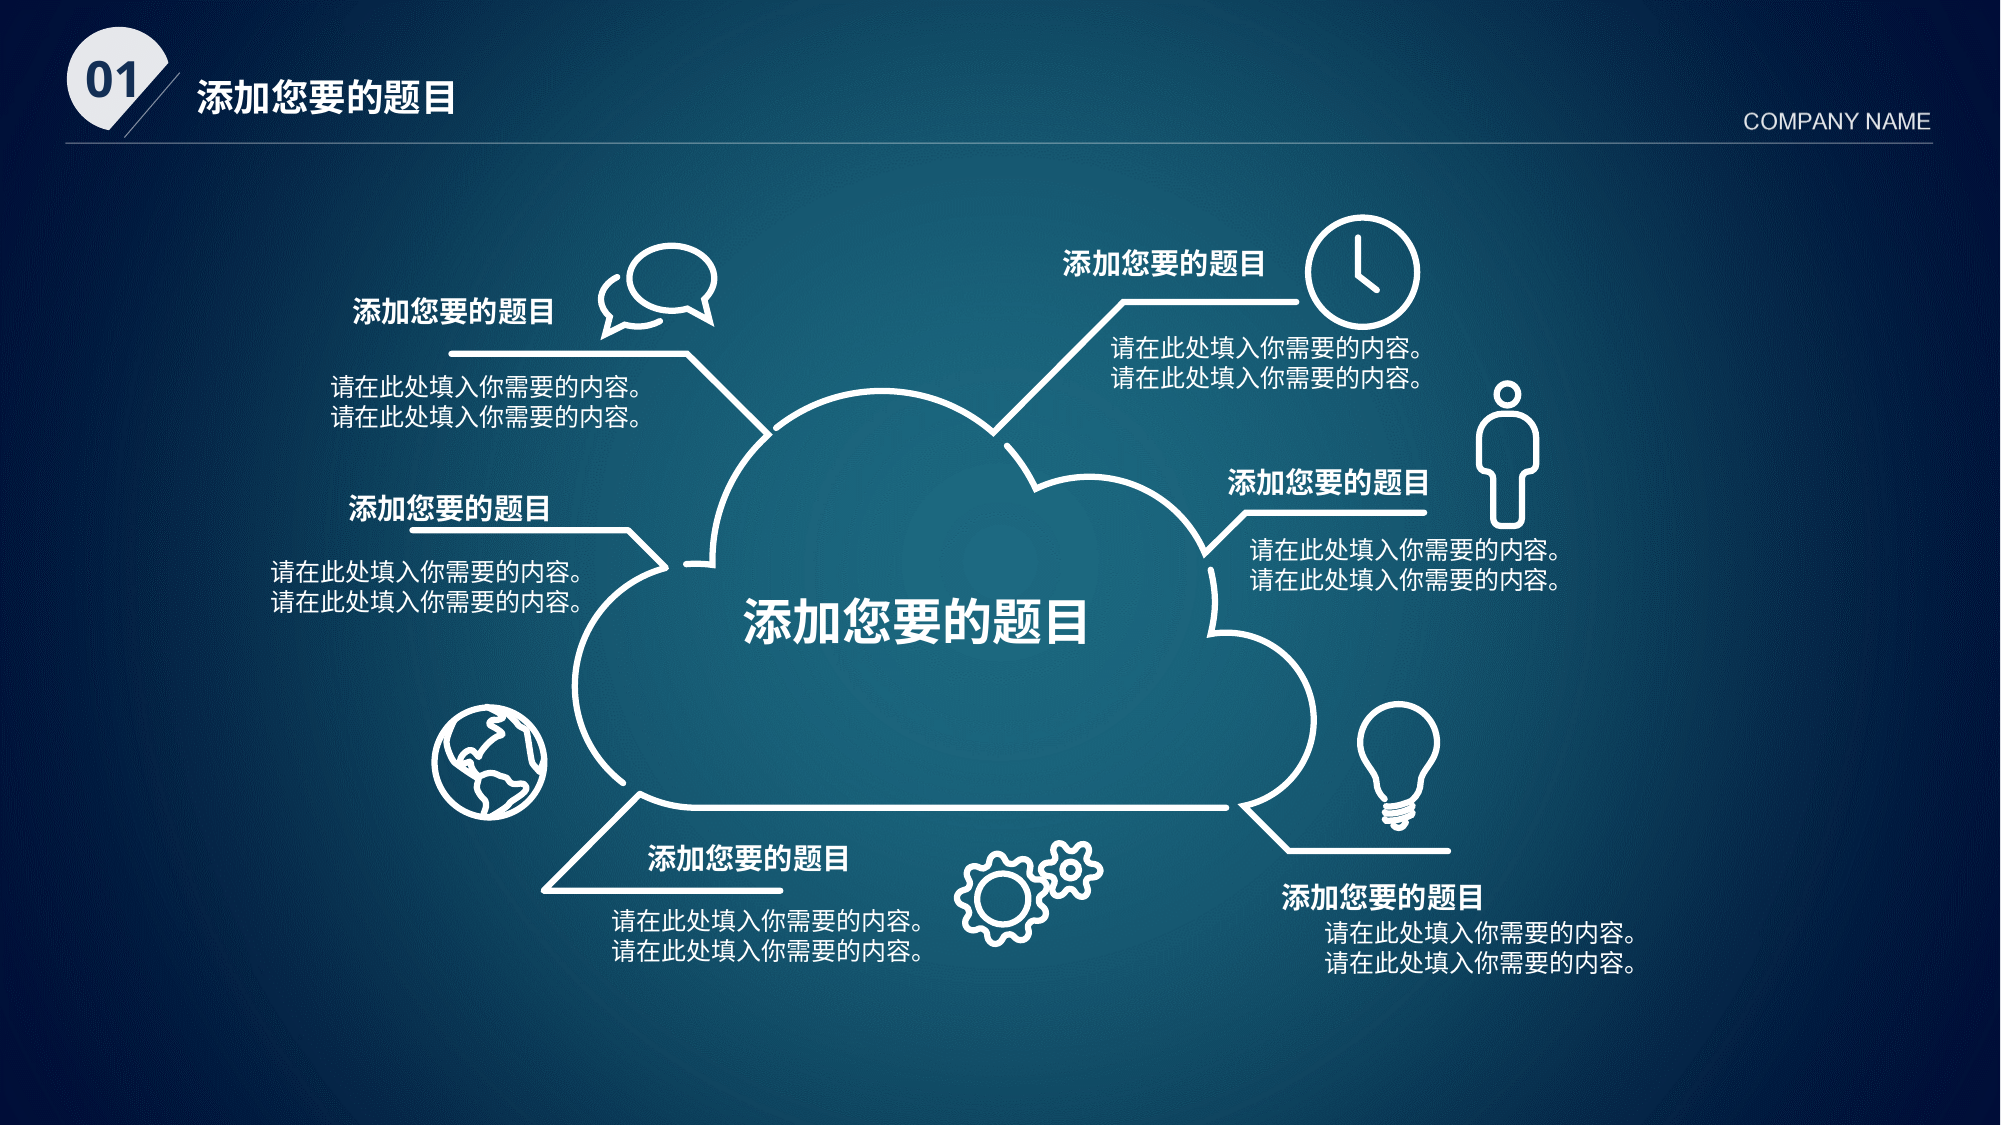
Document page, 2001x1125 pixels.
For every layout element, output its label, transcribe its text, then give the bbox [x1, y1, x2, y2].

text_box [1210, 603, 1449, 852]
text_box 请在此处填入你需要的内容。 请在此处填入你需要的内容。 [255, 548, 611, 624]
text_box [1479, 383, 1537, 450]
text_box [313, 279, 672, 440]
text_box [547, 353, 769, 565]
text_box 添加您要的题目 [727, 601, 1107, 658]
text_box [1046, 231, 1453, 402]
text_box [1211, 450, 1591, 603]
text_box 添加您要的题目 [632, 826, 867, 883]
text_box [434, 706, 545, 818]
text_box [1265, 864, 1667, 986]
text_box [490, 624, 624, 784]
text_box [1360, 704, 1438, 828]
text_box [600, 245, 715, 335]
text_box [956, 842, 1101, 945]
text_box [414, 530, 666, 600]
text_box [1006, 445, 1211, 554]
picture [0, 0, 2001, 1125]
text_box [1308, 217, 1418, 231]
text_box 添加您要的题目 [333, 476, 568, 533]
text_box [776, 362, 1046, 433]
text_box [543, 793, 1227, 891]
text_box 请在此处填入你需要的内容。 请在此处填入你需要的内容。 [596, 897, 952, 973]
